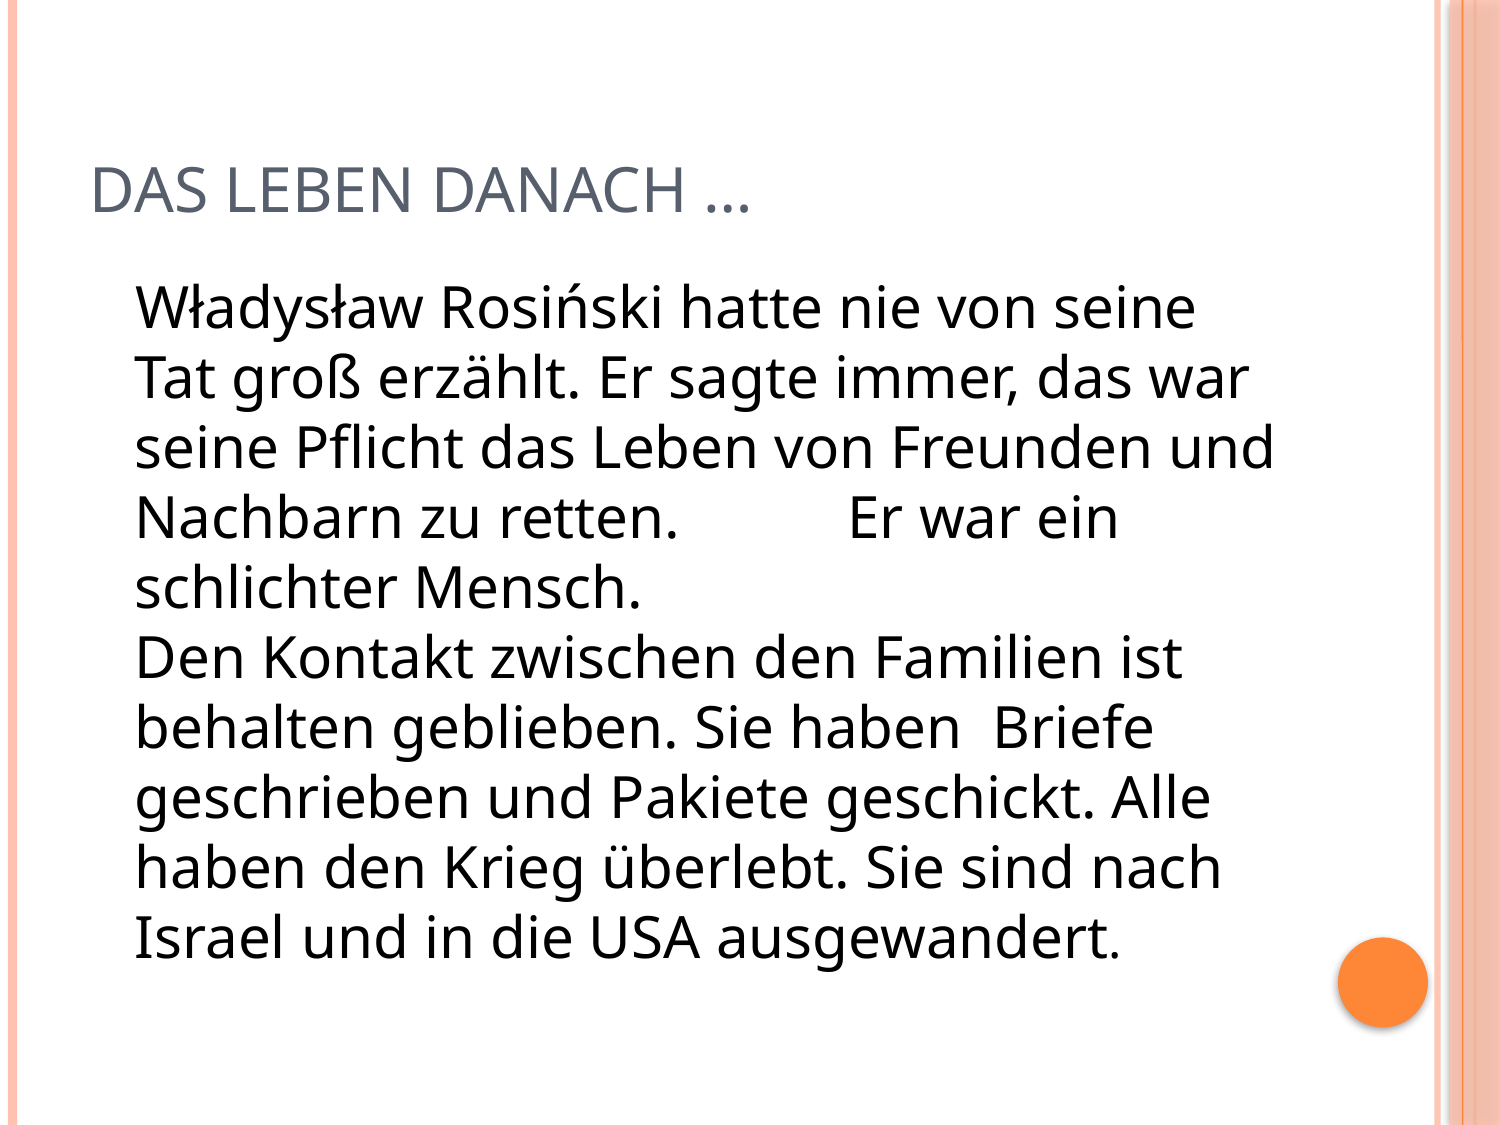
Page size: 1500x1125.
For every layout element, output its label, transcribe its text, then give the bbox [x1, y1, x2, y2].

list Władysław Rosiński hatte nie von seine Tat groß erzählt. Er sagte immer, das war seine Pflicht das Leben von Freunden und Nachbarn zu retten. Er war ein schlichter Mensch. Den Kontakt zwischen den Familien ist behalten geblieben. Sie haben Briefe geschrieben und Pakiete geschickt. Alle haben den Krieg überlebt. Sie sind nach Israel und in die USA ausgewandert. [75, 262, 1300, 1062]
title Das Leben danach … [75, 45, 1300, 233]
